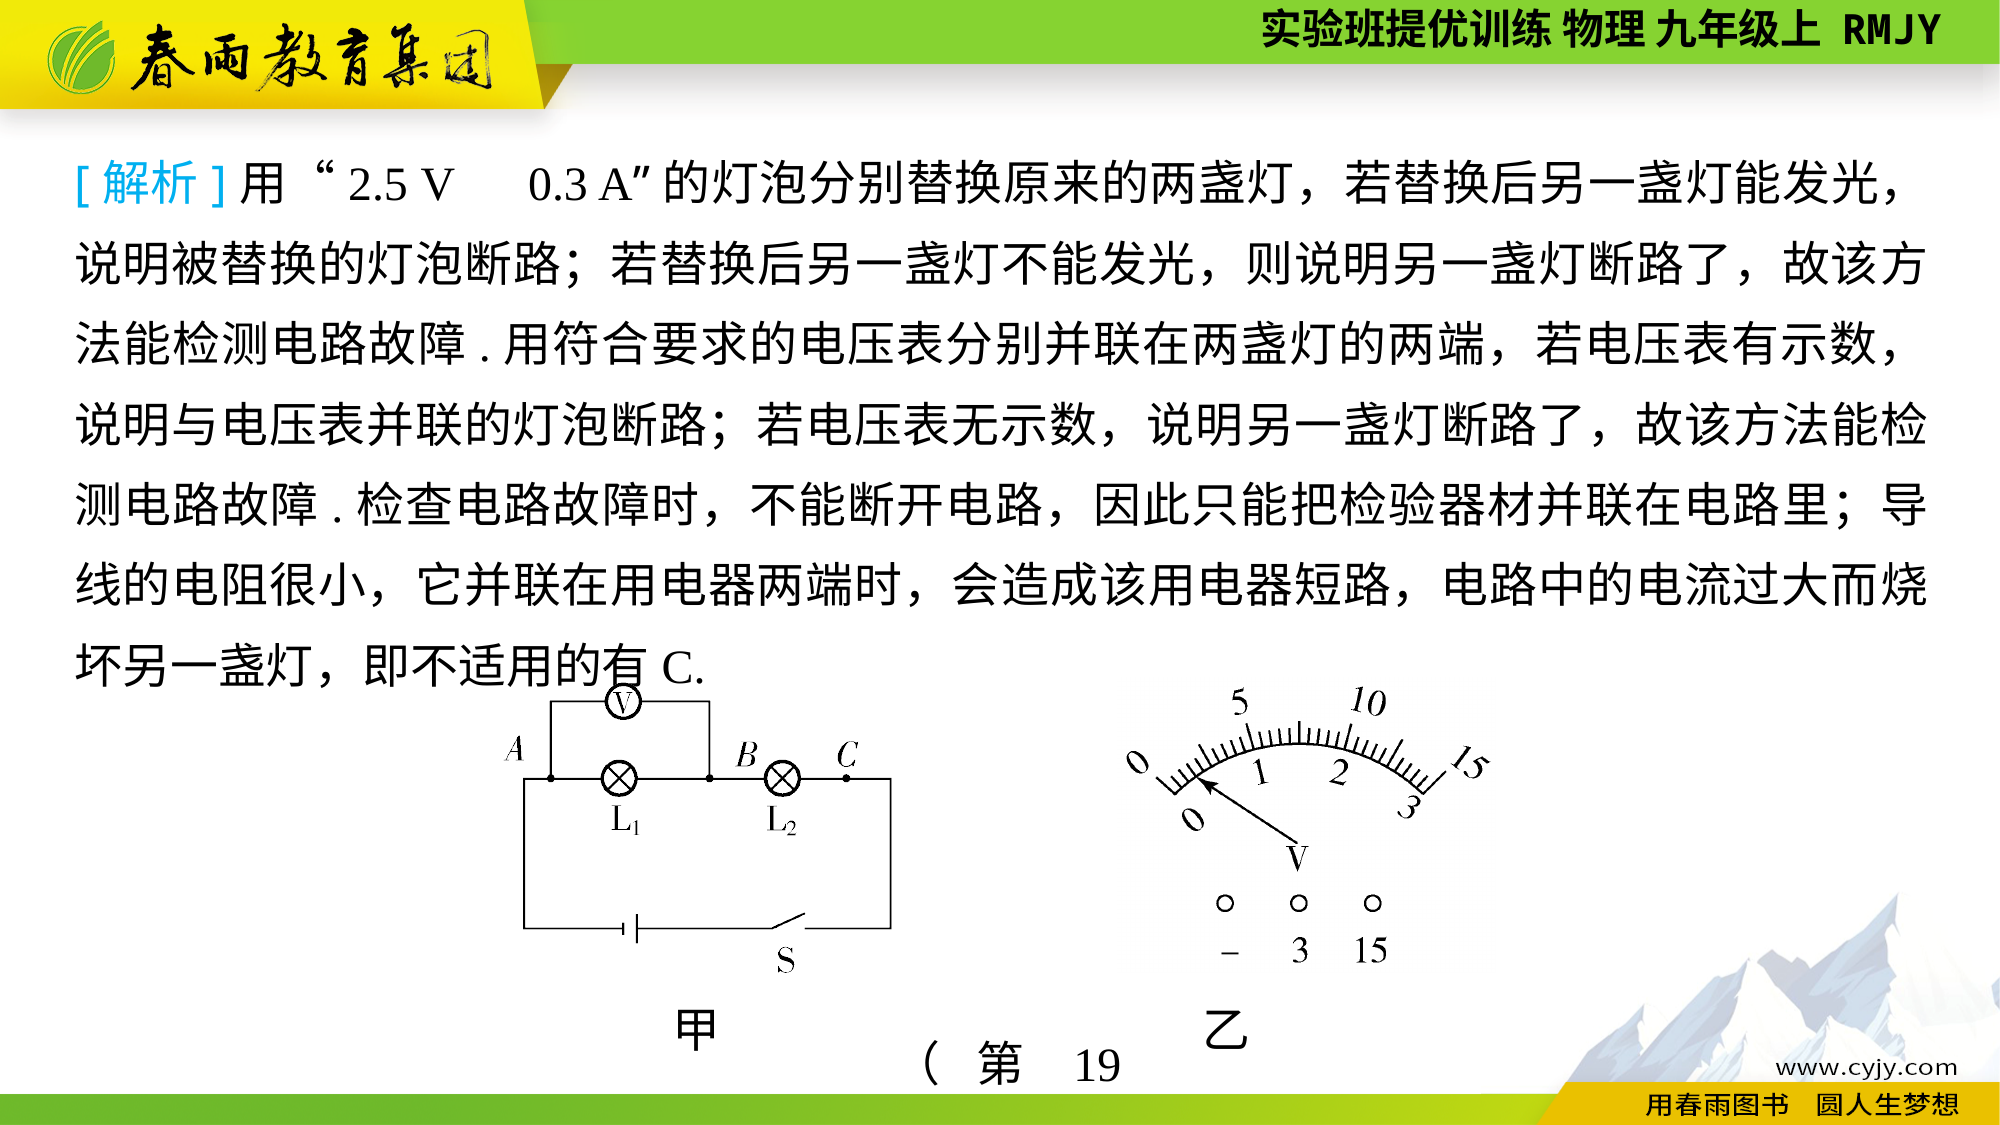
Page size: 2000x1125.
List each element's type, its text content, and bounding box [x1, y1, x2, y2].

text_box 甲 乙 [657, 963, 1657, 1065]
picture [0, 0, 2000, 1125]
text_box （第19题） [877, 997, 1148, 1099]
list [解析]用“2.5 V 0.3 A”的灯泡分别替换原来的两盏灯，若替换后另一盏灯能发光，说明被替换的灯泡断路；若替换后另一盏灯不能发光，则说明另一盏灯断路了，故该方法能检测电路故障.用符合要求的电压表分别并联在两盏灯的两端，若电压表有示数，说明与电压表并联的灯泡断路；若电压表无示数，说明另一盏灯断路了，故该方法能检测电路故障.检查电路故障时，不能断开电路，因此只能把检验器材并联在电路里；导线的电阻很小，它并联在用电器两端时，会造成该用电器短路，电路中的电流过大而烧坏另一盏灯，即不适用的有C. [59, 122, 1944, 697]
